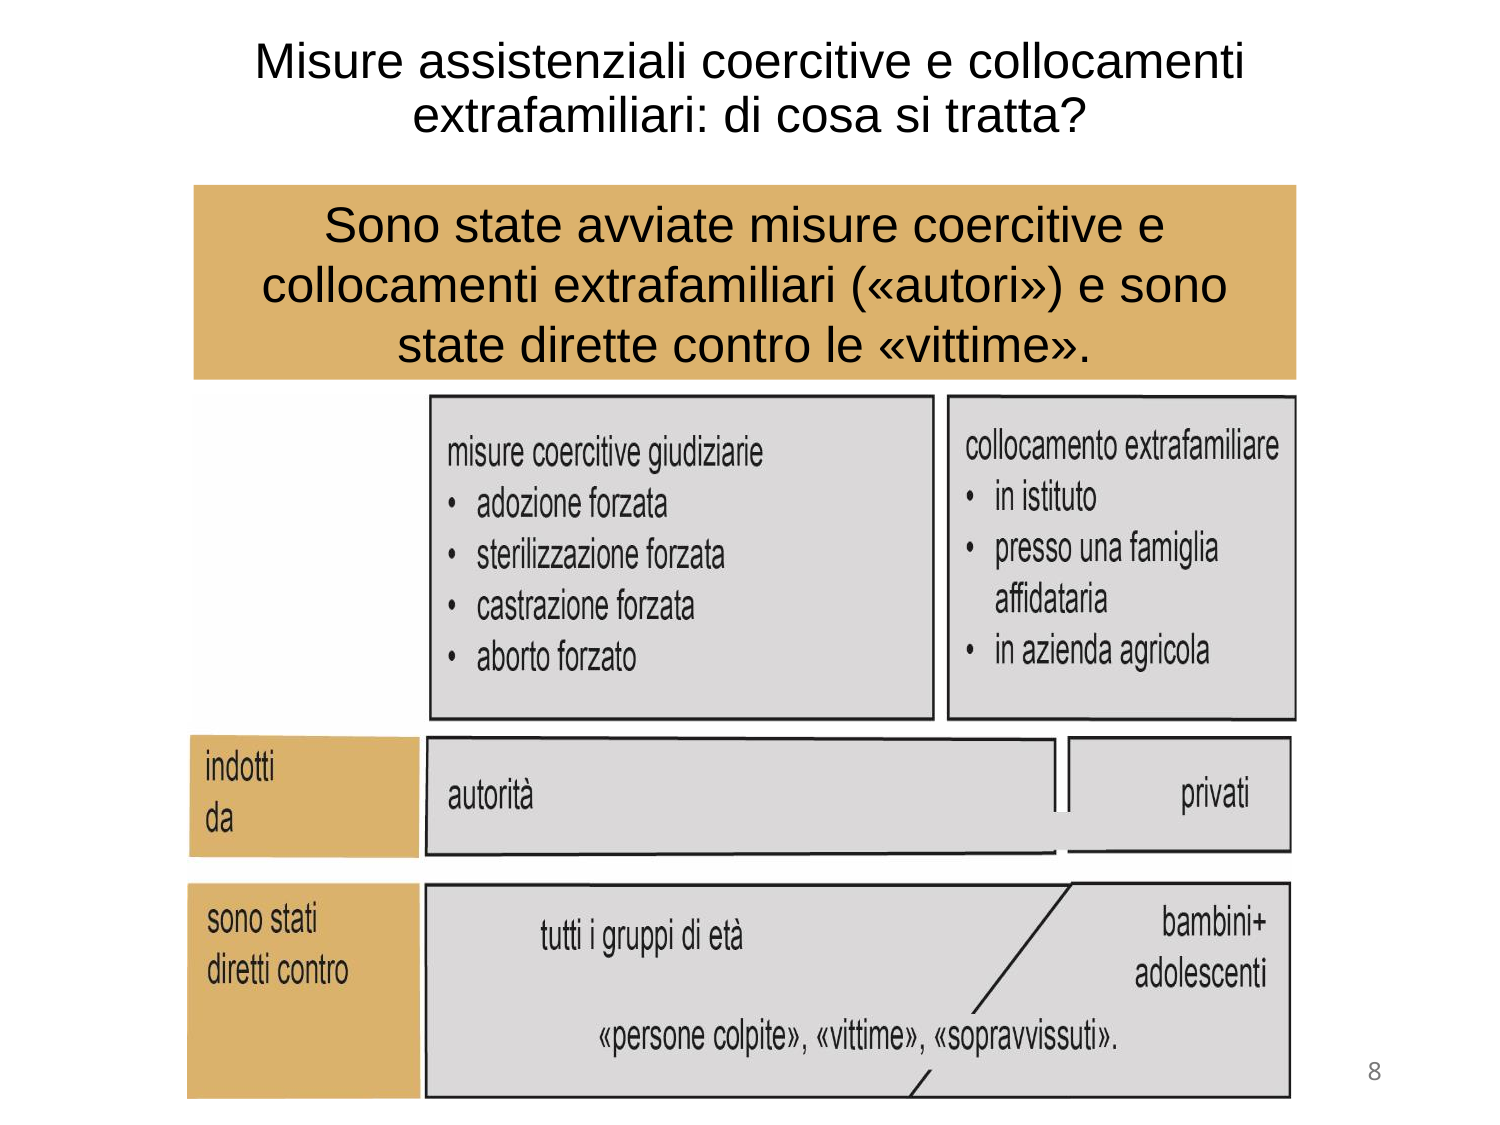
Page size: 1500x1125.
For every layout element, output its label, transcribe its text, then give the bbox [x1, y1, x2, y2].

slide_number 8 [1297, 1042, 1397, 1103]
text_box Sono state avviate misure coercitive e collocamenti extrafamiliari («autori») e sono state dirette contro le «vittime». [193, 184, 1297, 380]
title Misure assistenziali coercitive e collocamenti extrafamiliari: di cosa si tratta? [103, 0, 1397, 179]
picture [174, 393, 1302, 1117]
